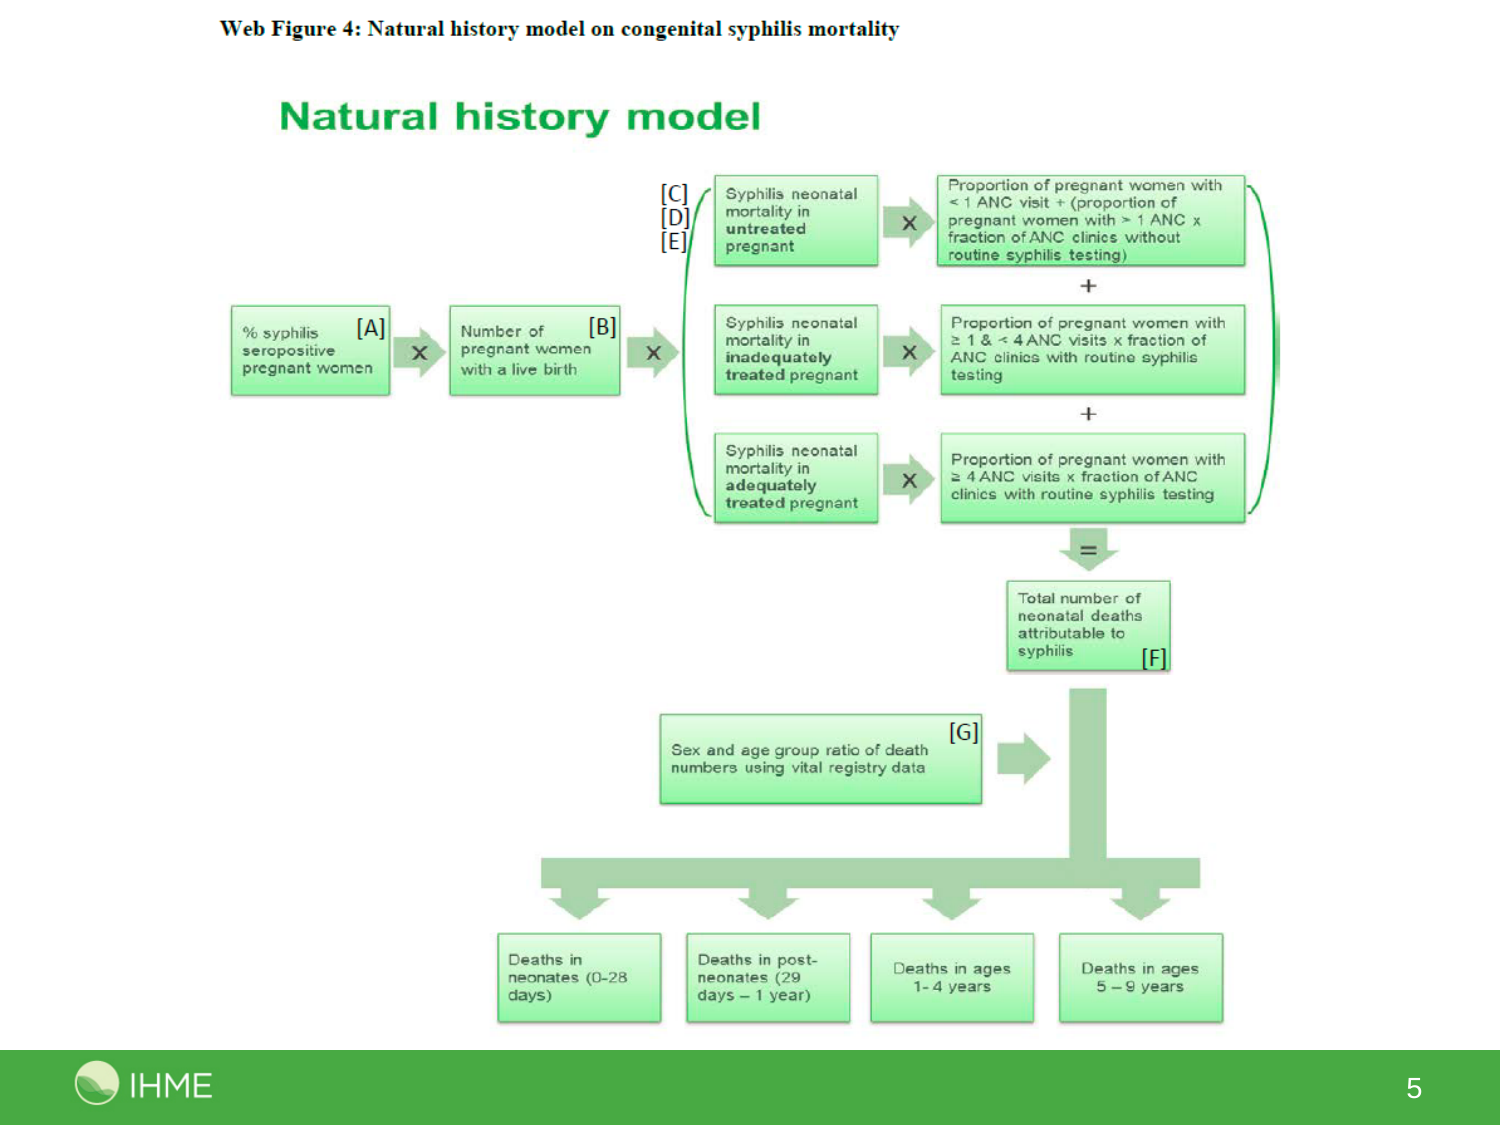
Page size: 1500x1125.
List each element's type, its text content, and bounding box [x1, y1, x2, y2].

slide_number 5 [1087, 1061, 1438, 1090]
picture [211, 6, 1289, 1045]
picture [0, 1050, 1500, 1125]
